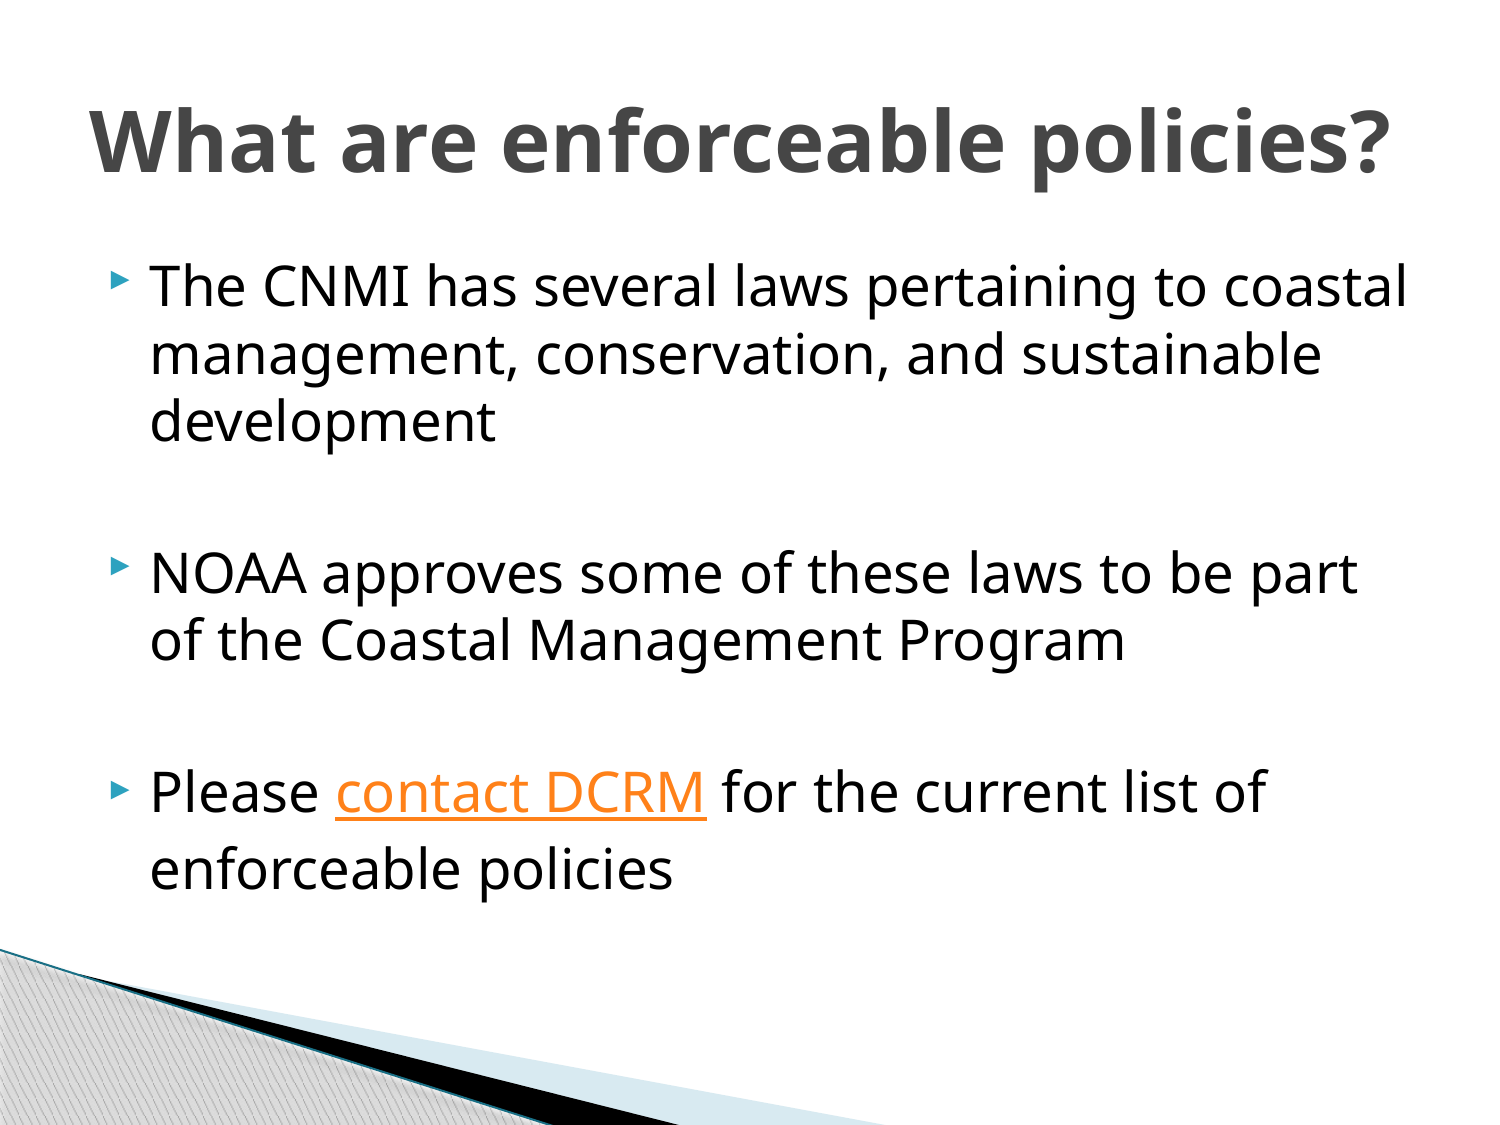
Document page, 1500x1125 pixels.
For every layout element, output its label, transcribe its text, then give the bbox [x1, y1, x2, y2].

title What are enforceable policies? [75, 45, 1425, 233]
list The CNMI has several laws pertaining to coastal management, conservation, and sustainable development NOAA approves some of these laws to be part of the Coastal Management Program Please contact DCRM for the current list of enforceable policies [75, 243, 1425, 986]
